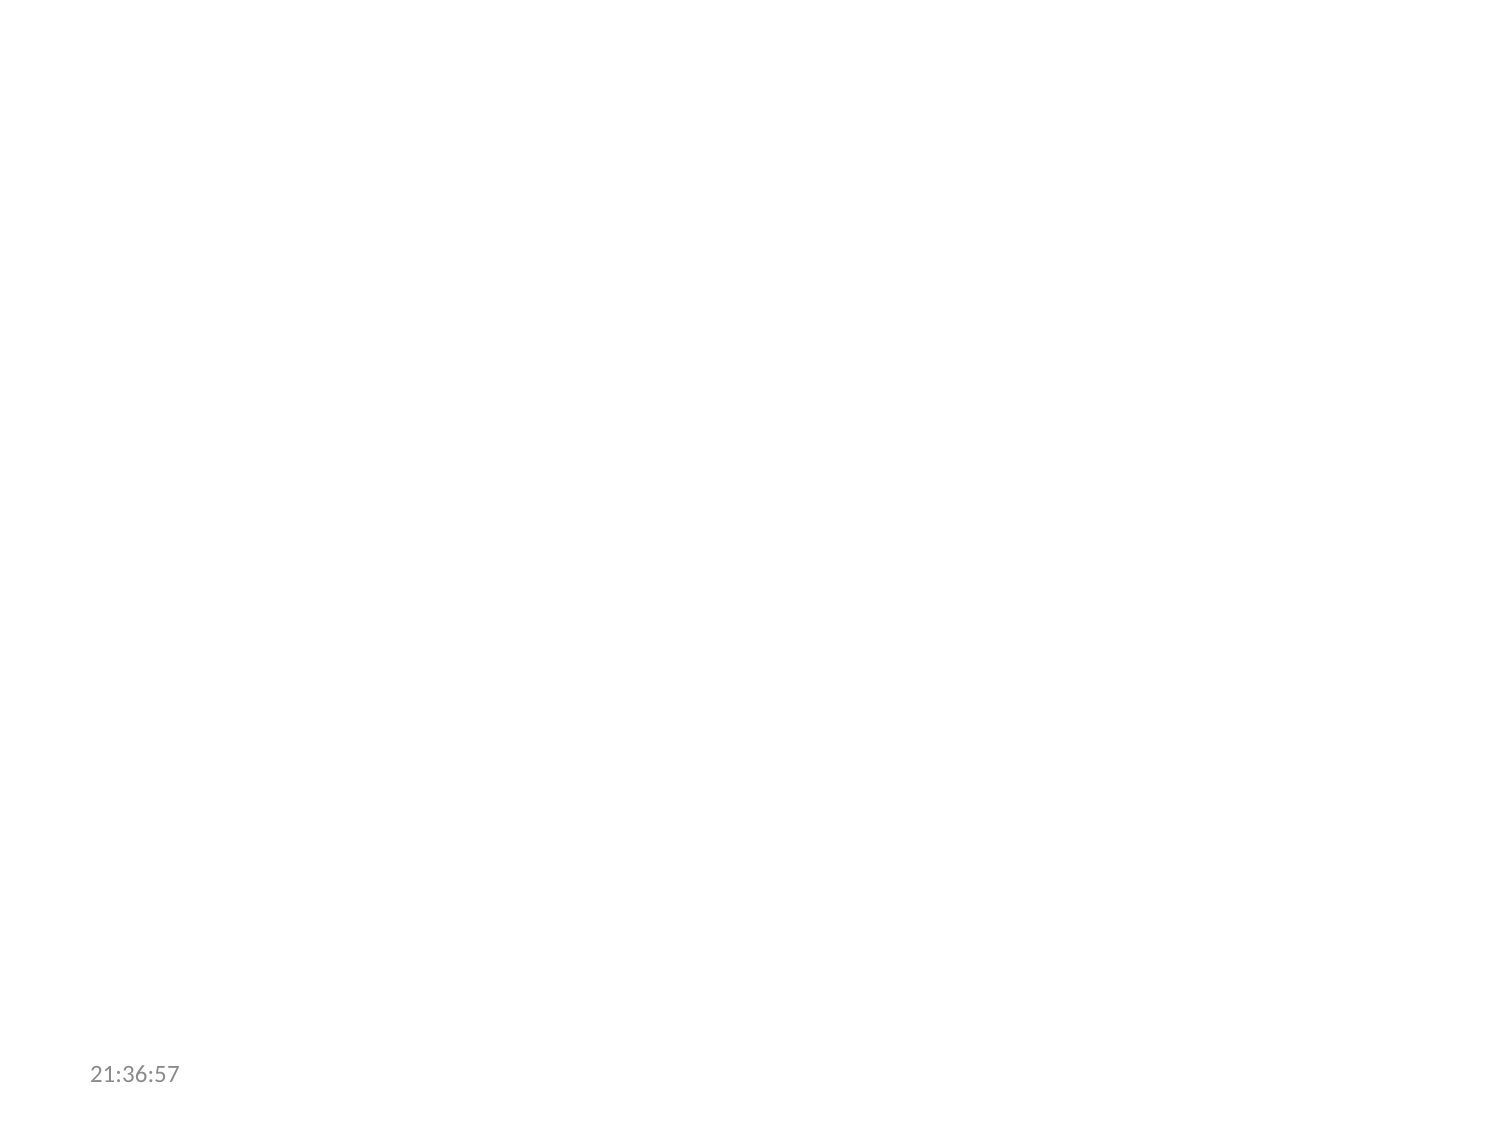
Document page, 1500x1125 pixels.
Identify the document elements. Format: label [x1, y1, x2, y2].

slide_number [75, 1042, 425, 1103]
